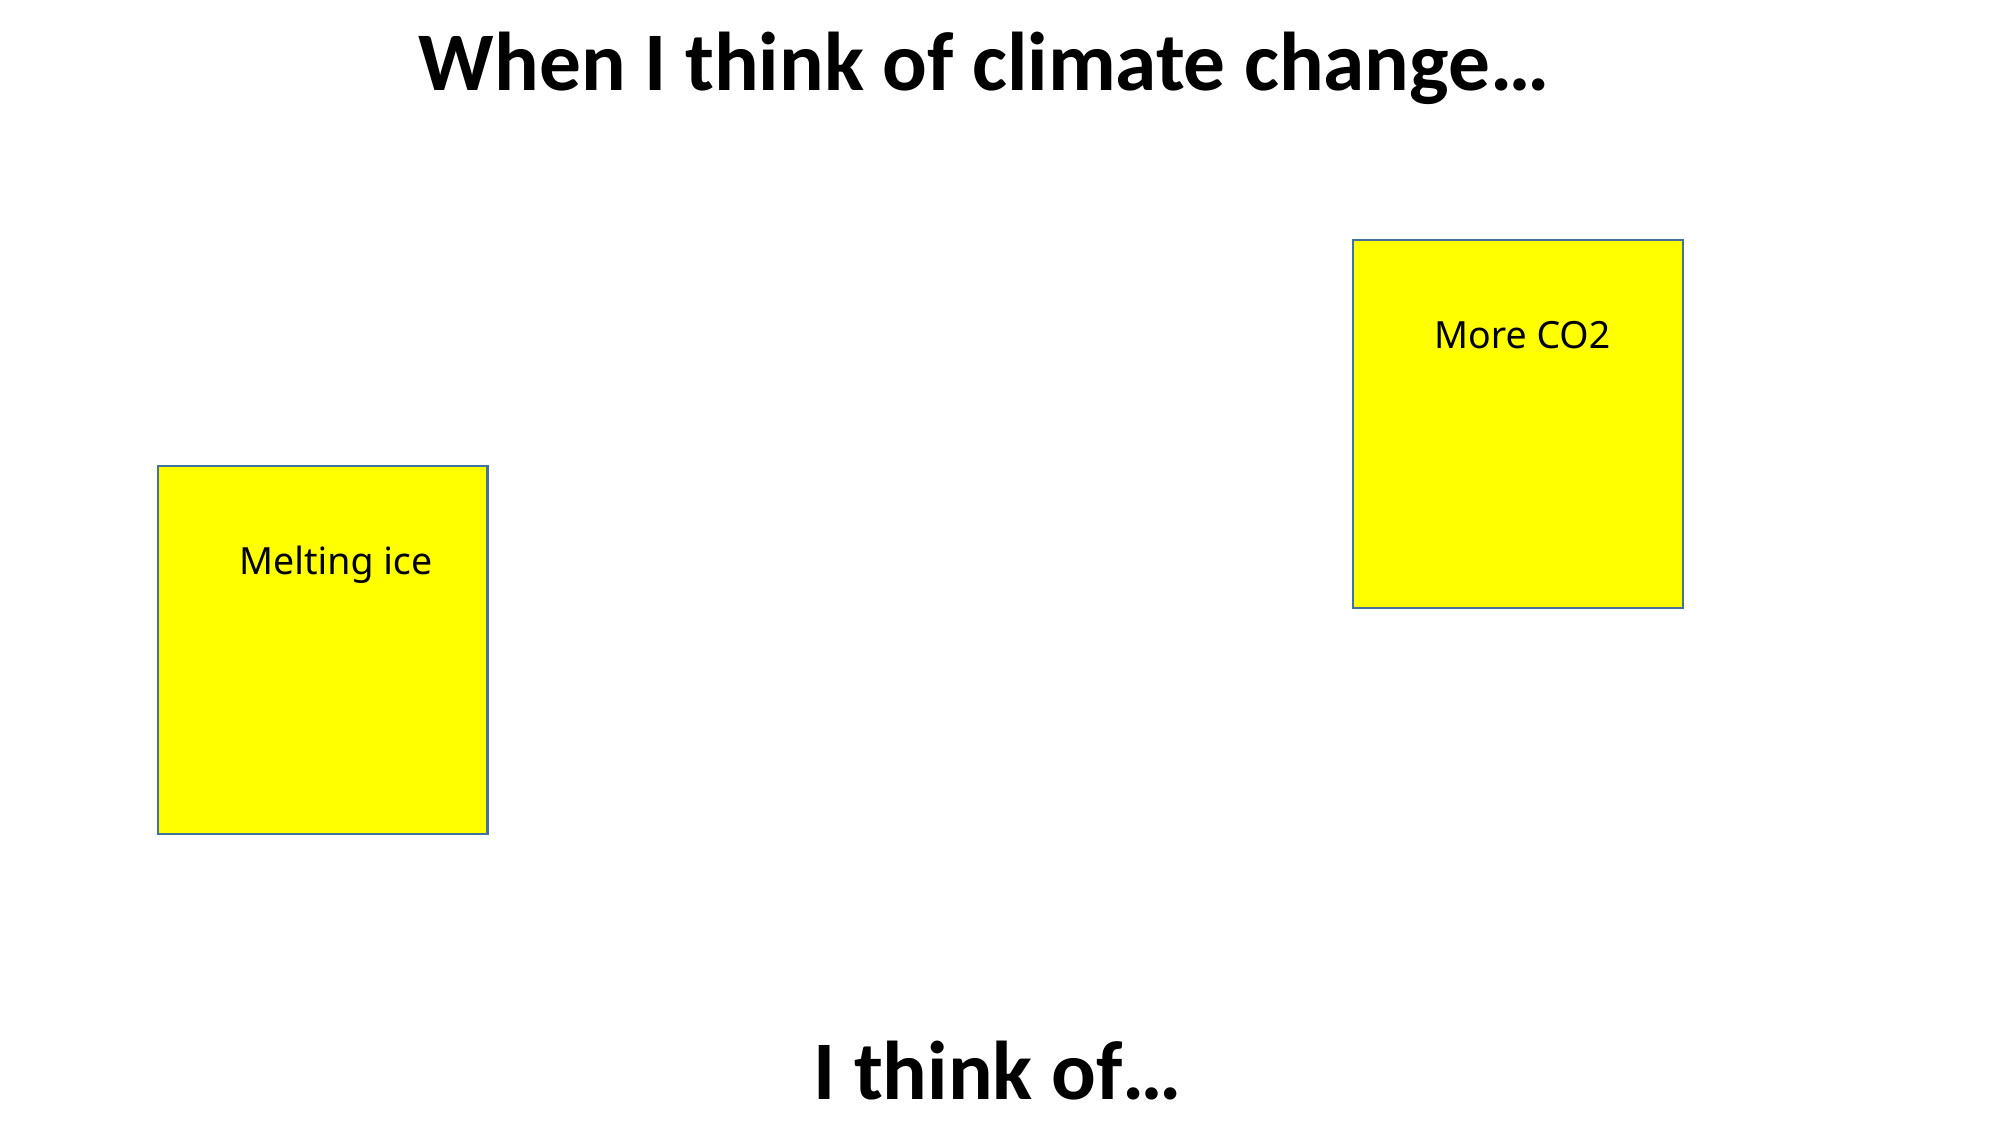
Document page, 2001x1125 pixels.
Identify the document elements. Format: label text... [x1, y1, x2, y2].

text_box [157, 466, 492, 835]
text_box I think of… [798, 1008, 1197, 1124]
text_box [1352, 239, 1687, 609]
text_box When I think of climate change… [404, 0, 1566, 115]
